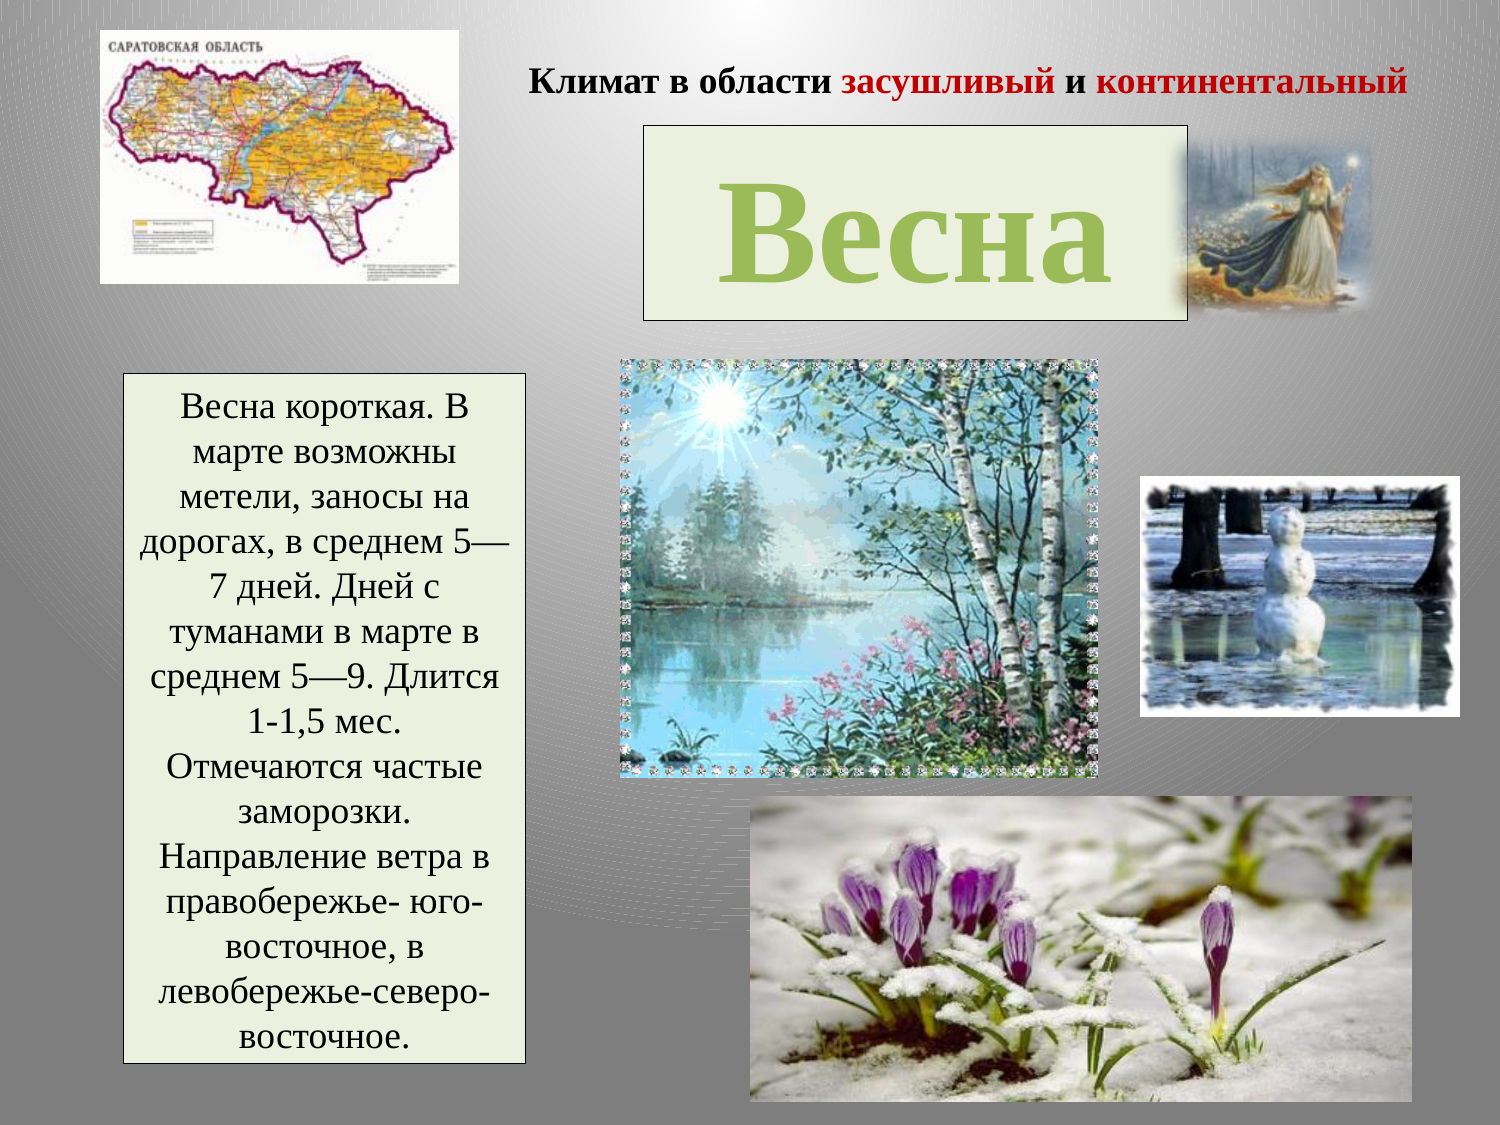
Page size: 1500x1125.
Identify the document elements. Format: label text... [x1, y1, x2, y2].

text_box Весна [643, 125, 1188, 321]
picture [1140, 476, 1460, 717]
text_box Весна короткая. В марте возможны метели, заносы на дорогах, в среднем 5—7 дней. Дней с туманами в марте в среднем 5—9. Длится 1-1,5 мес. Отмечаются частые заморозки. Направление ветра в правобережье- юго-восточное, в левобережье-северо-восточное. [123, 373, 526, 1064]
picture [1163, 129, 1386, 323]
picture [619, 358, 1412, 1103]
picture [100, 30, 459, 284]
text_box Климат в области засушливый и континентальный [513, 48, 1436, 109]
